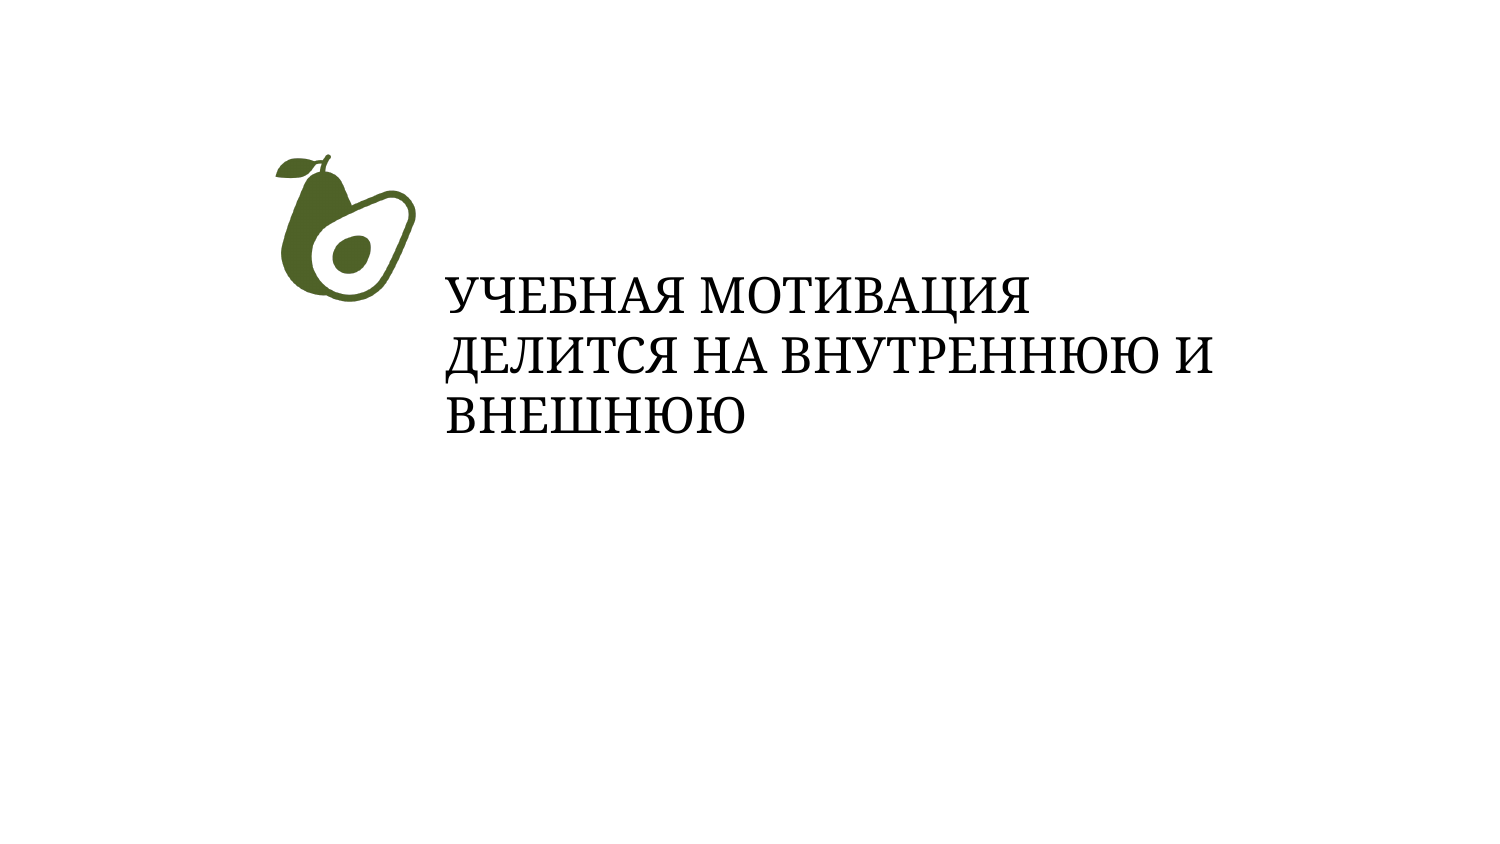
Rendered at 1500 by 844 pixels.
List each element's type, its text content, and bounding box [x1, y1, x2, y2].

text_box УЧЕБНАЯ МОТИВАЦИЯ ДЕЛИТСЯ НА ВНУТРЕННЮЮ И ВНЕШНЮЮ [430, 256, 1235, 452]
picture [265, 146, 432, 313]
